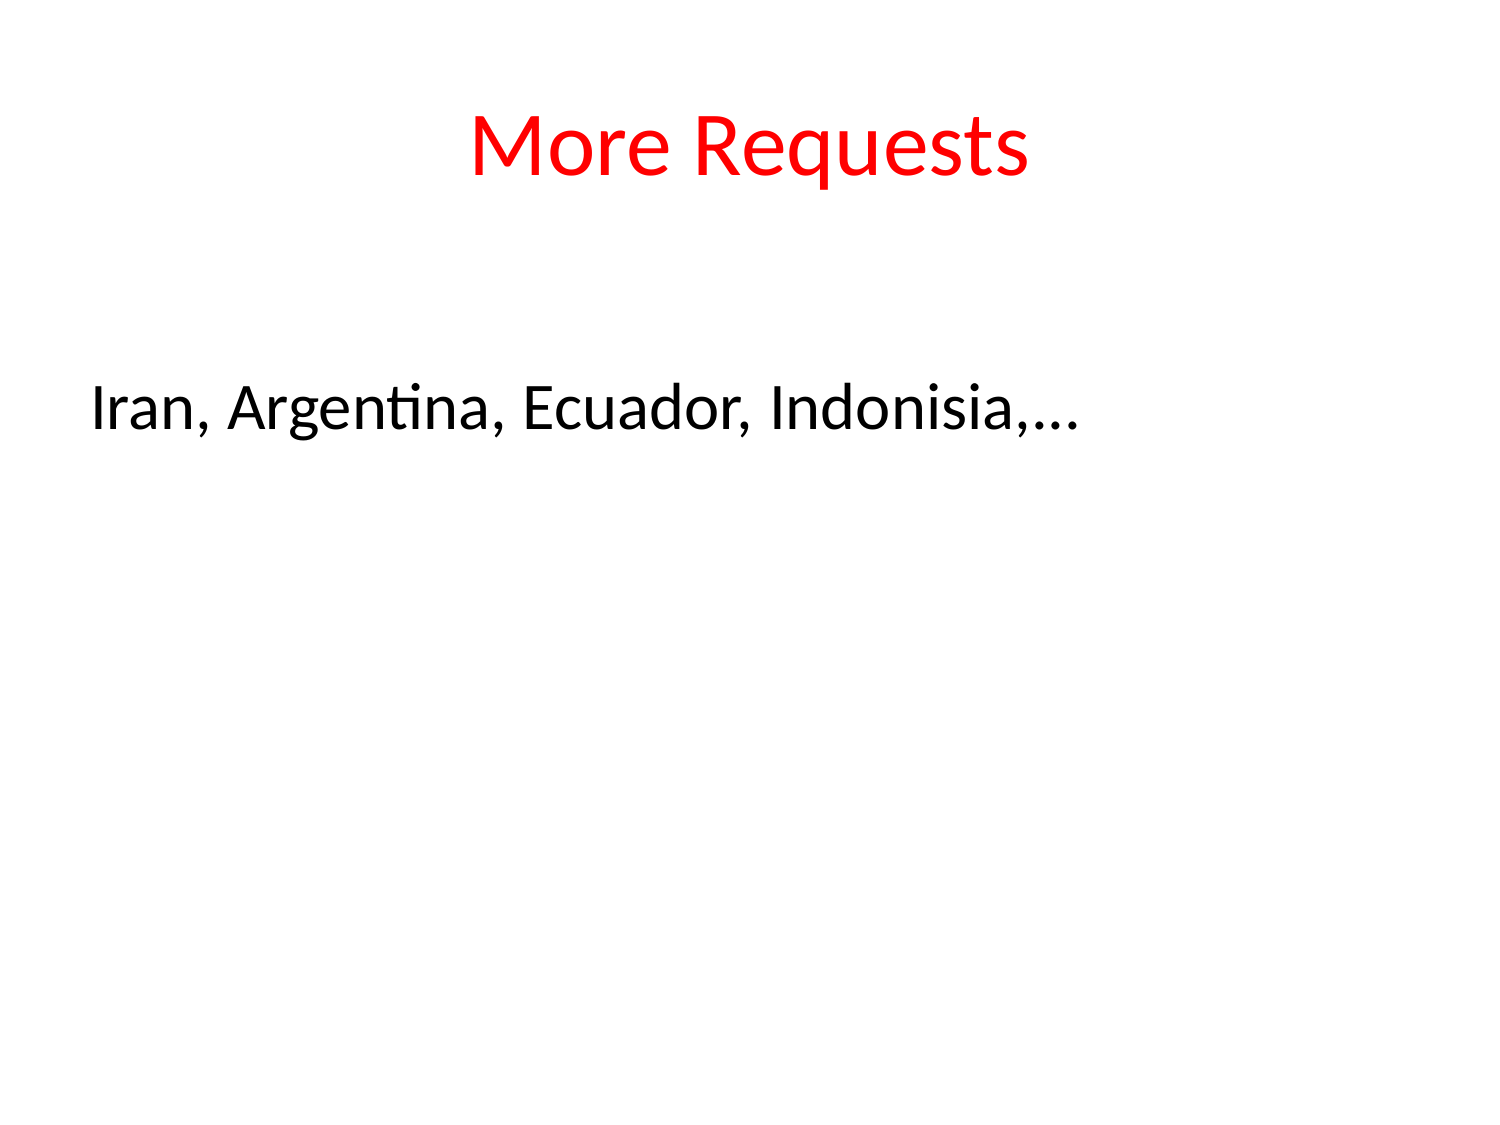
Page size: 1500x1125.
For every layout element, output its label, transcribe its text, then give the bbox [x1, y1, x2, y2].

title More Requests [75, 45, 1425, 233]
list Iran, Argentina, Ecuador, Indonisia,... [75, 262, 1425, 1005]
